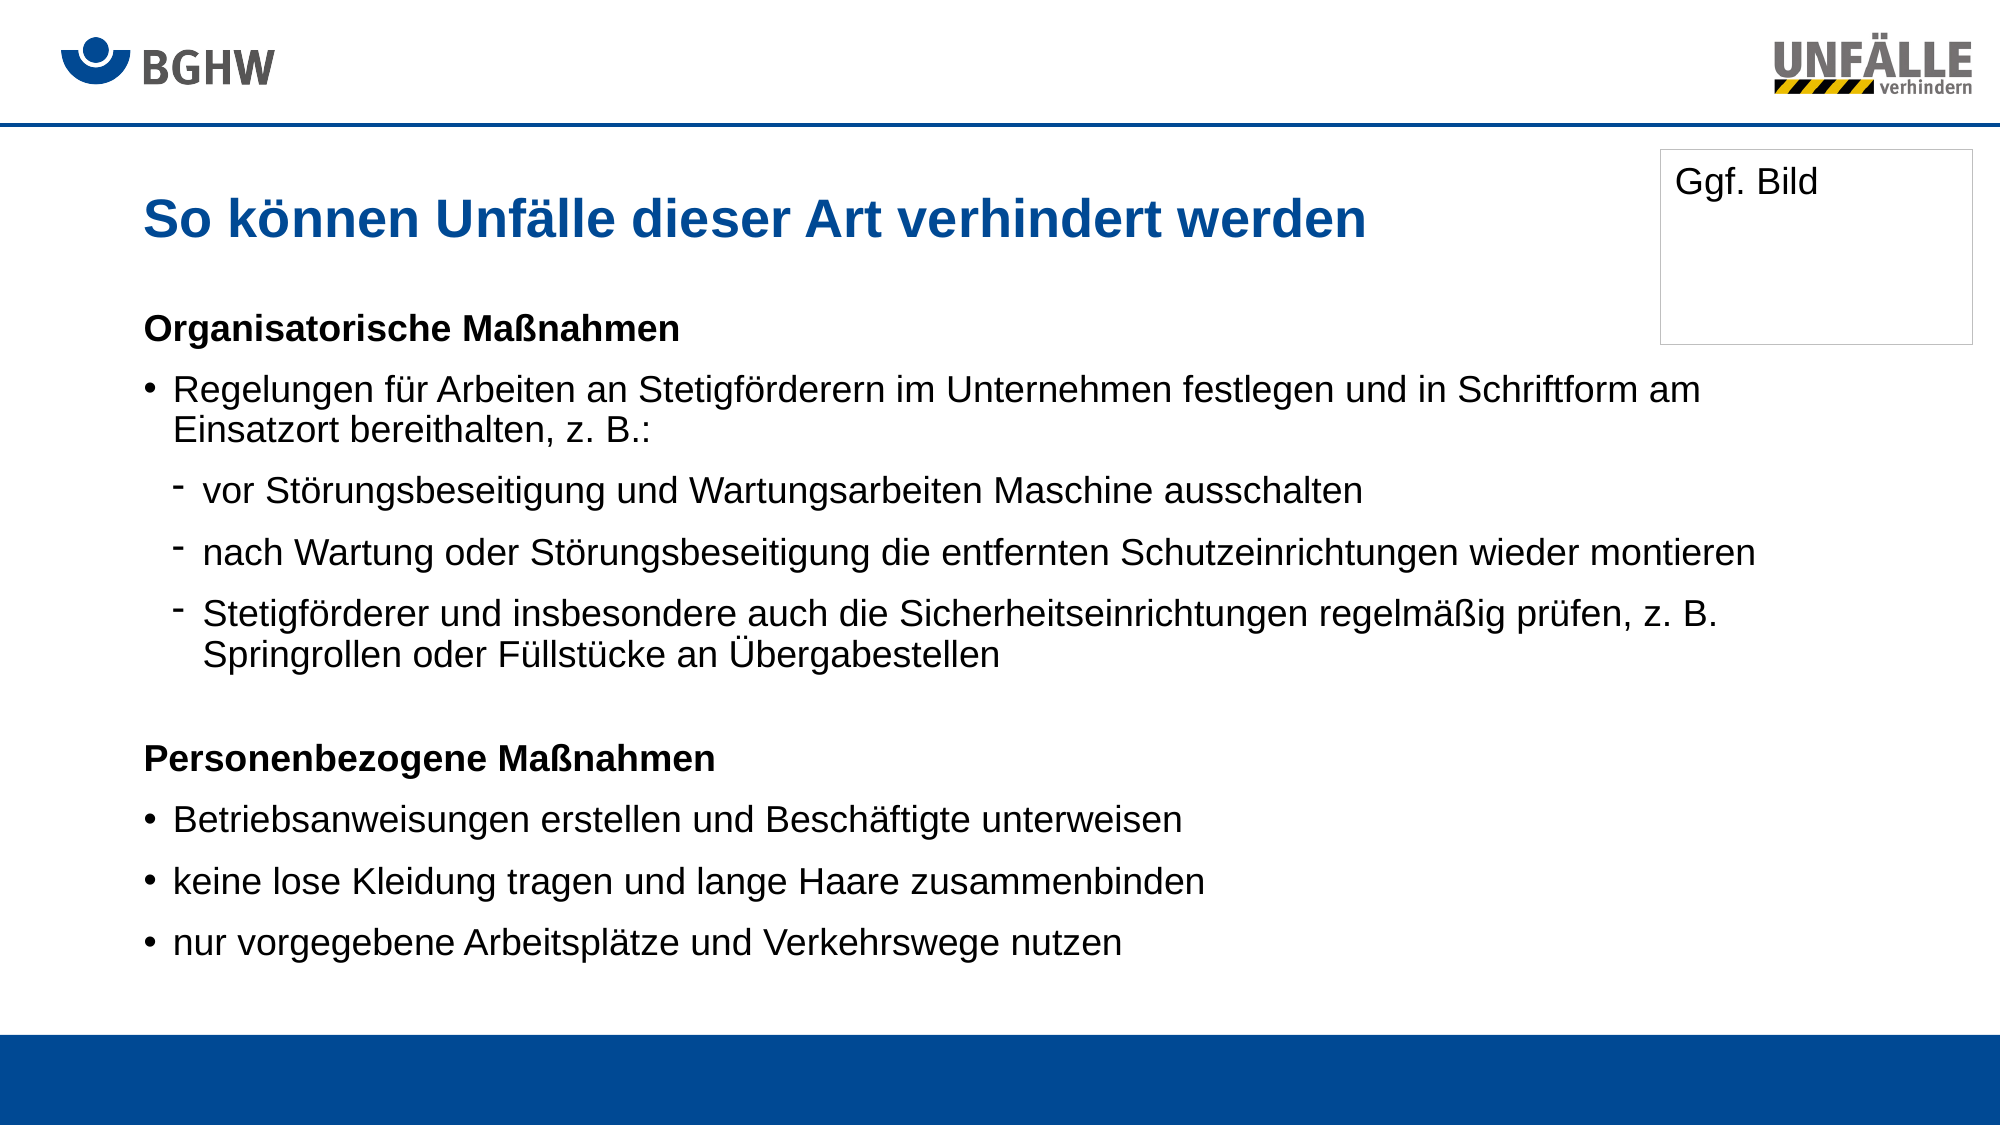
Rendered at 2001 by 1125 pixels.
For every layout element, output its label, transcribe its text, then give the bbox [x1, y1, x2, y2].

picture [61, 37, 275, 85]
title So können Unfälle dieser Art verhindert werden [143, 190, 1660, 276]
picture [1766, 11, 1984, 107]
text_box Ggf. Bild [1660, 149, 1973, 345]
list Organisatorische Maßnahmen Regelungen für Arbeiten an Stetigförderern im Unternehmen festlegen und in Schriftform am Einsatzort bereithalten, z. B.: vor Störungsbeseitigung und Wartungsarbeiten Maschine ausschalten nach Wartung oder Störungsbeseitigung die entfernten Schutzeinrichtungen wieder montieren Stetigförderer und insbesondere auch die Sicherheitseinrichtungen regelmäßig prüfen, z. B. Springrollen oder Füllstücke an Übergabestellen Personenbezogene Maßnahmen Betriebsanweisungen erstellen und Beschäftigte unterweisen keine lose Kleidung tragen und lange Haare zusammenbinden nur vorgegebene Arbeitsplätze und Verkehrswege nutzen [143, 308, 1857, 977]
